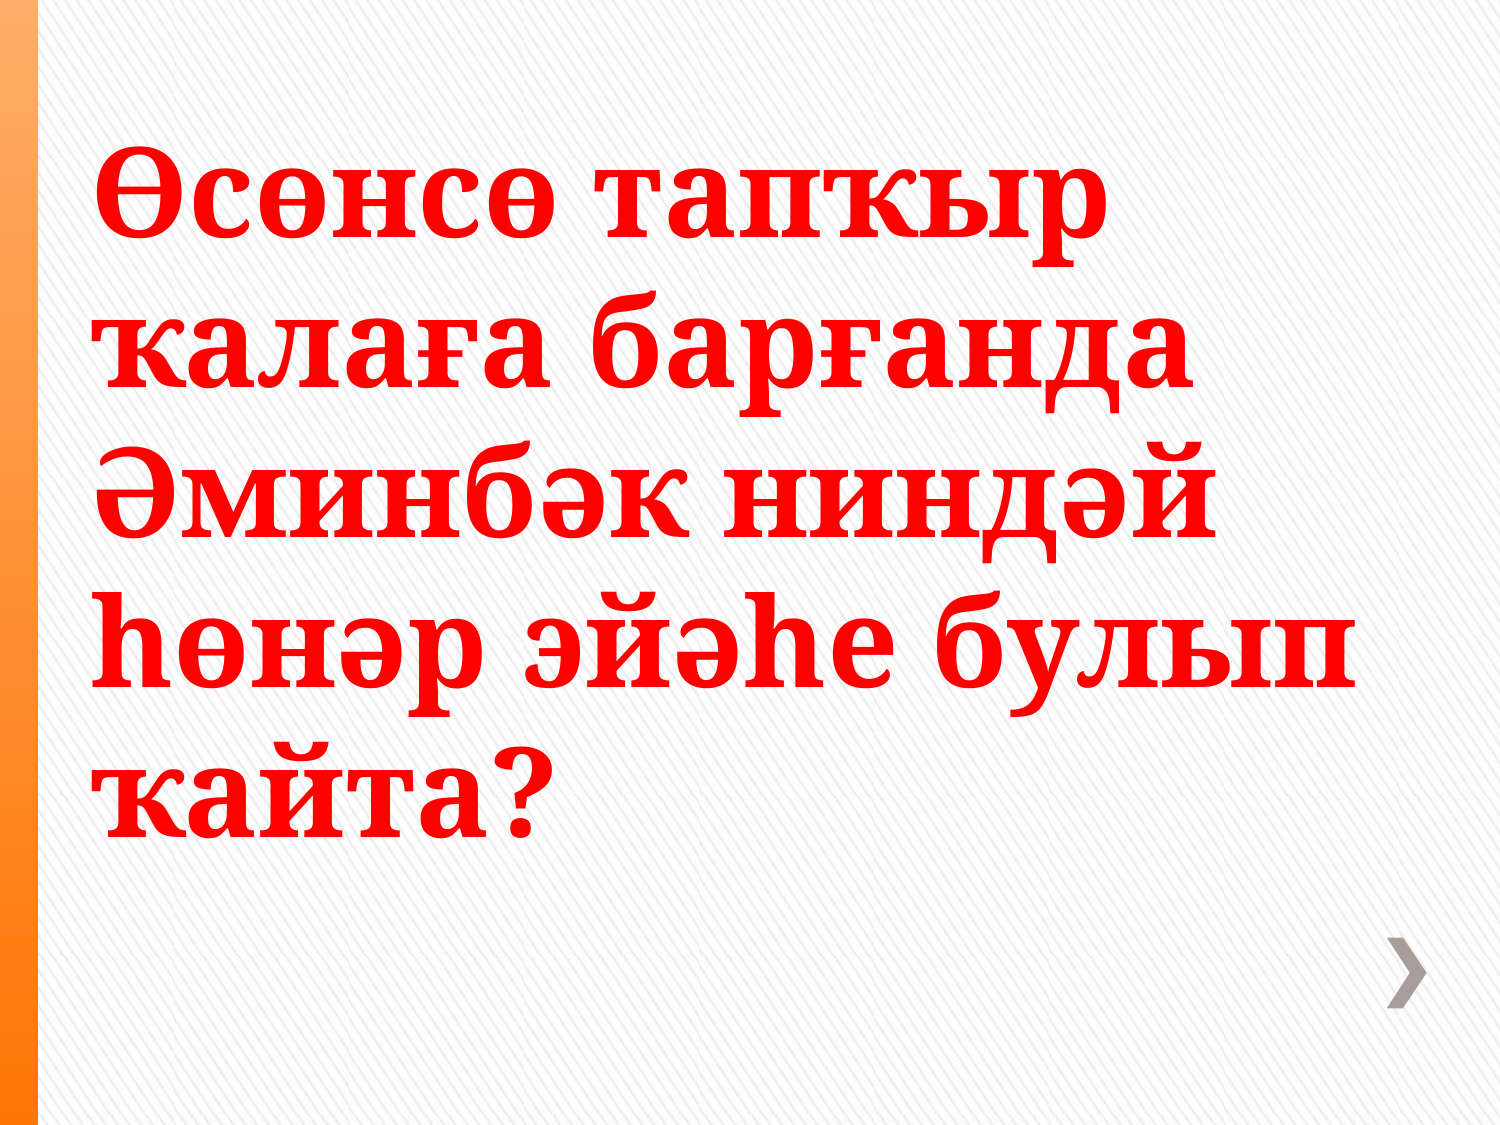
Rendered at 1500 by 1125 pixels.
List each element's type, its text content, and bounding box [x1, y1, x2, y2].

title Өсөнсө тапҡыр ҡалаға барғанда Әминбәк ниндәй һөнәр эйәһе булып ҡайта? [75, 125, 1425, 870]
